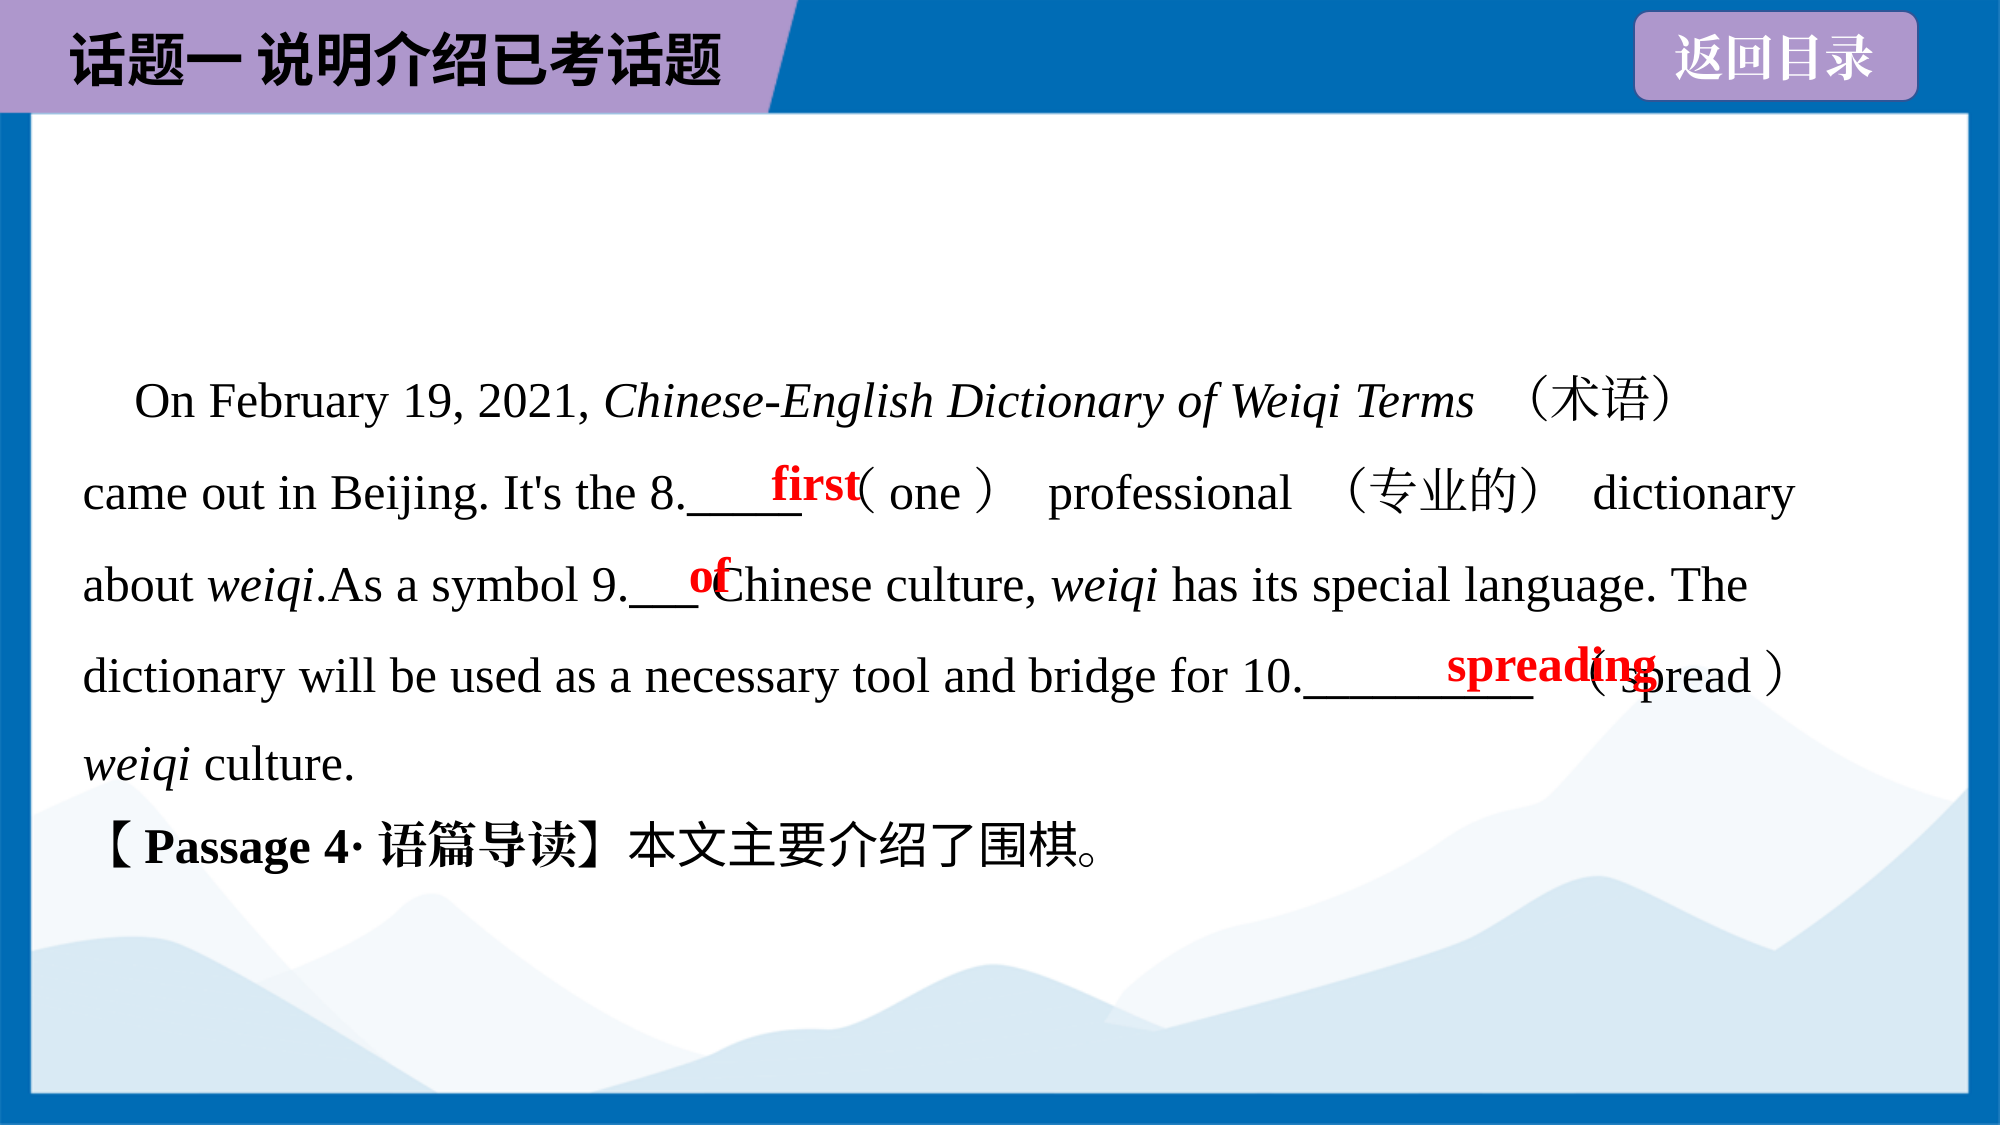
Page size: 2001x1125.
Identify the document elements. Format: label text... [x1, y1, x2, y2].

text_box of [670, 514, 749, 594]
picture [0, 0, 2000, 1125]
text_box 【Passage 4·语篇导读】本文主要介绍了围棋。 [82, 785, 1917, 864]
text_box On February 19, 2021, Chinese-English Dictionary of Weiqi Terms （术语） came out in Beijing. It's the 8._____ （one） professional （专业的） dictionary about weiqi.As a symbol 9.___ Chinese culture, weiqi has its special language. The dictionary will be used as a necessary tool and bridge for 10.__________ （spread） weiqi culture. [82, 336, 1917, 781]
text_box spreading [1428, 604, 1676, 683]
text_box first [753, 423, 879, 502]
